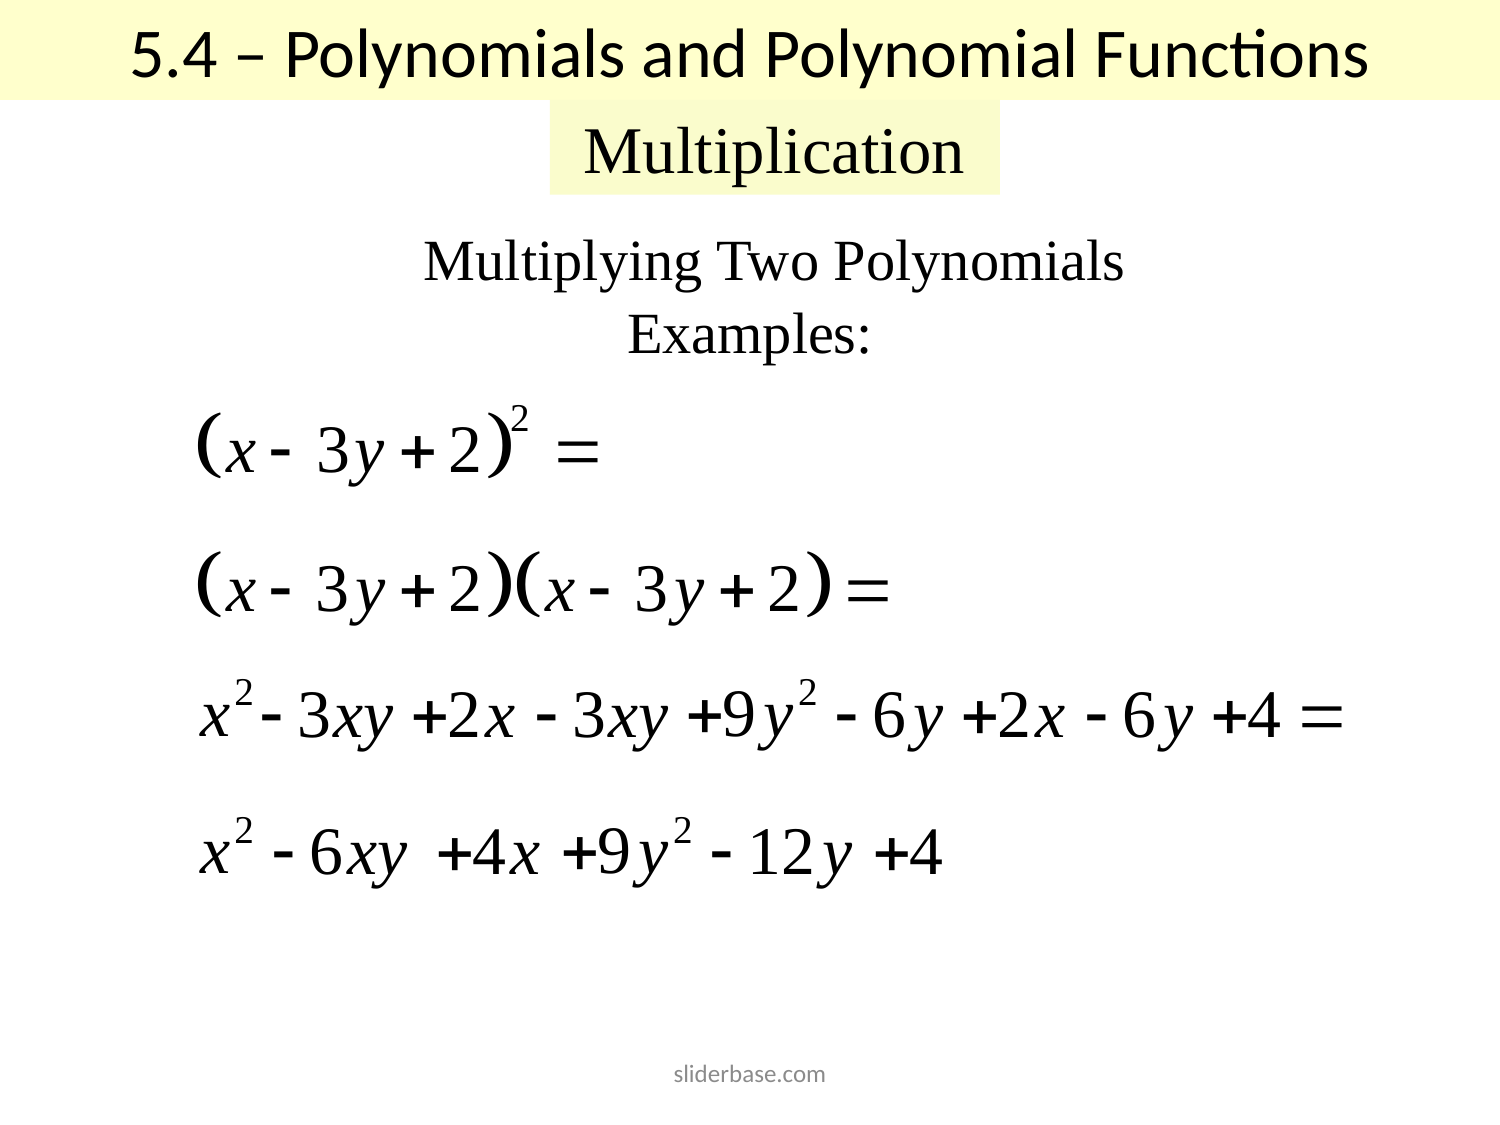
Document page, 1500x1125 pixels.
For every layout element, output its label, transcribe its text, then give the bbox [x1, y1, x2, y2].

footer sliderbase.com [512, 1042, 988, 1103]
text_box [862, 812, 954, 887]
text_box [1074, 674, 1206, 766]
text_box 5.4 – Polynomials and Polynomial Functions [0, 0, 1500, 100]
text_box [524, 674, 669, 766]
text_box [399, 674, 523, 755]
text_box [549, 799, 703, 902]
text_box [187, 662, 267, 754]
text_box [262, 812, 422, 904]
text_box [249, 674, 409, 766]
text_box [1199, 674, 1348, 749]
text_box Examples: [587, 287, 913, 373]
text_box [187, 799, 267, 891]
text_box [424, 812, 544, 892]
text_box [187, 537, 889, 651]
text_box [187, 387, 601, 513]
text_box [674, 662, 828, 765]
text_box Multiplying Two Polynomials [399, 214, 1150, 300]
text_box Multiplication [549, 99, 1000, 195]
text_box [699, 812, 864, 904]
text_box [832, 674, 956, 766]
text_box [949, 674, 1073, 755]
